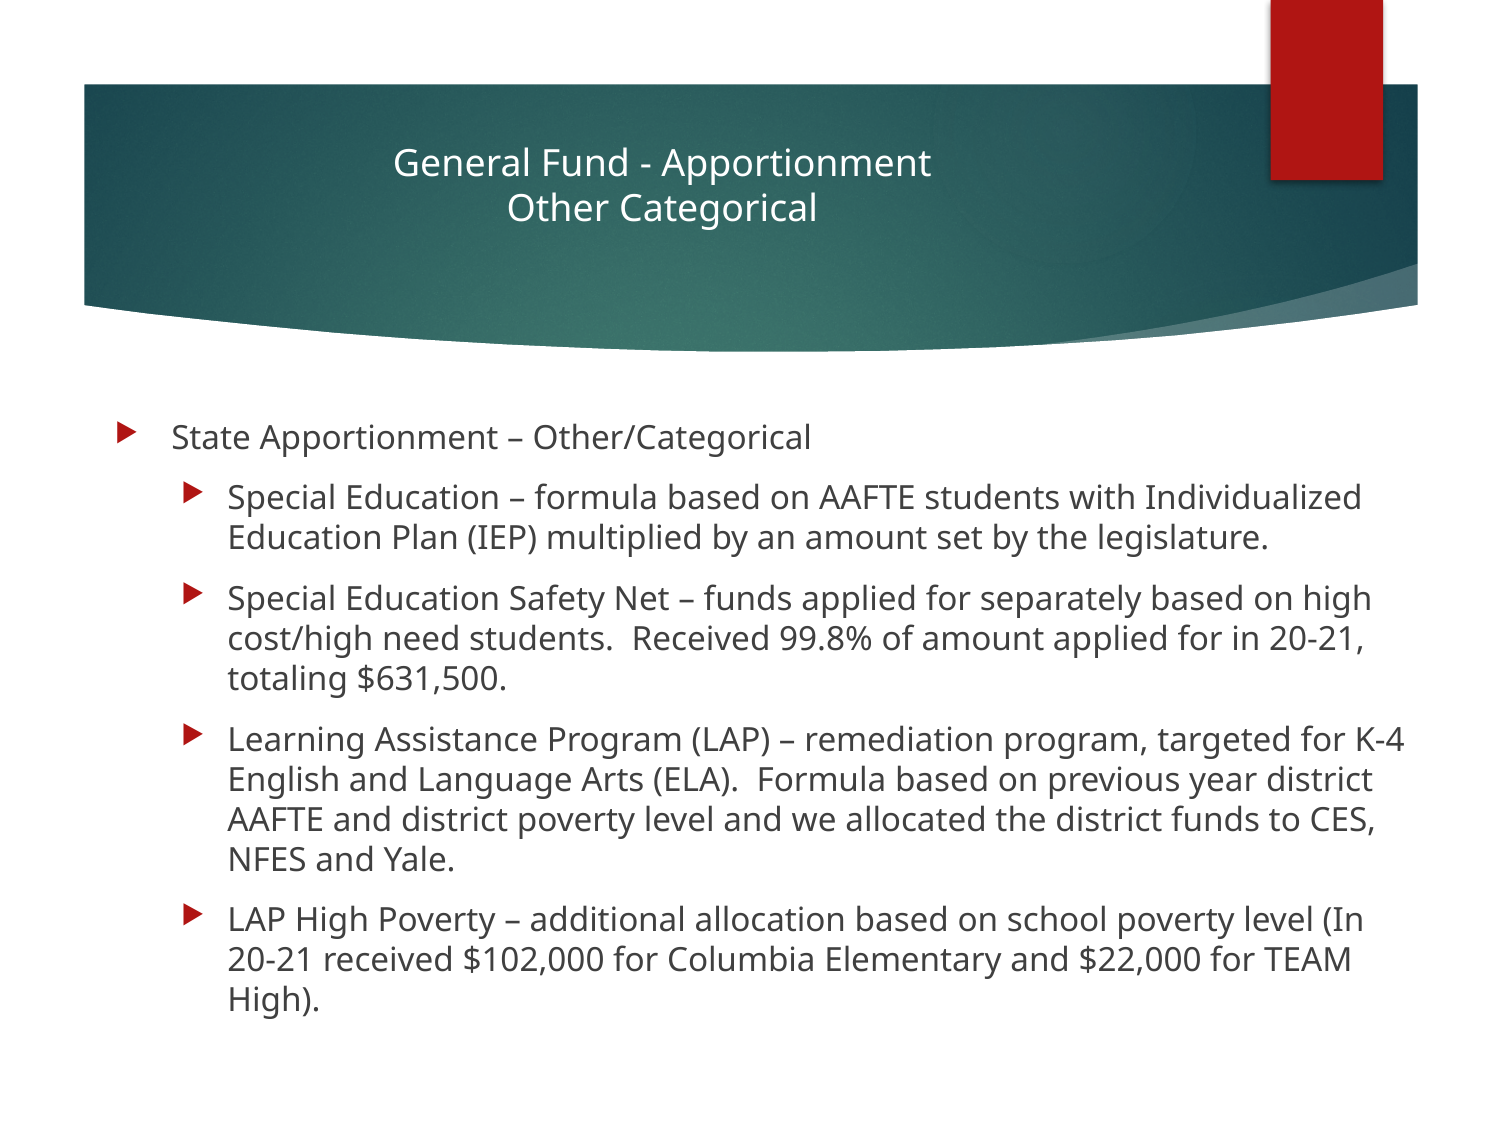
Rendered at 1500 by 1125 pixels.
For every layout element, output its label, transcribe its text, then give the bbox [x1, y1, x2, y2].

list State Apportionment – Other/Categorical Special Education – formula based on AAFTE students with Individualized Education Plan (IEP) multiplied by an amount set by the legislature. Special Education Safety Net – funds applied for separately based on high cost/high need students. Received 99.8% of amount applied for in 20-21, totaling $631,500. Learning Assistance Program (LAP) – remediation program, targeted for K-4 English and Language Arts (ELA). Formula based on previous year district AAFTE and district poverty level and we allocated the district funds to CES, NFES and Yale. LAP High Poverty – additional allocation based on school poverty level (In 20-21 received $102,000 for Columbia Elementary and $22,000 for TEAM High). [99, 408, 1425, 1075]
title General Fund - Apportionment Other Categorical [142, 99, 1183, 269]
